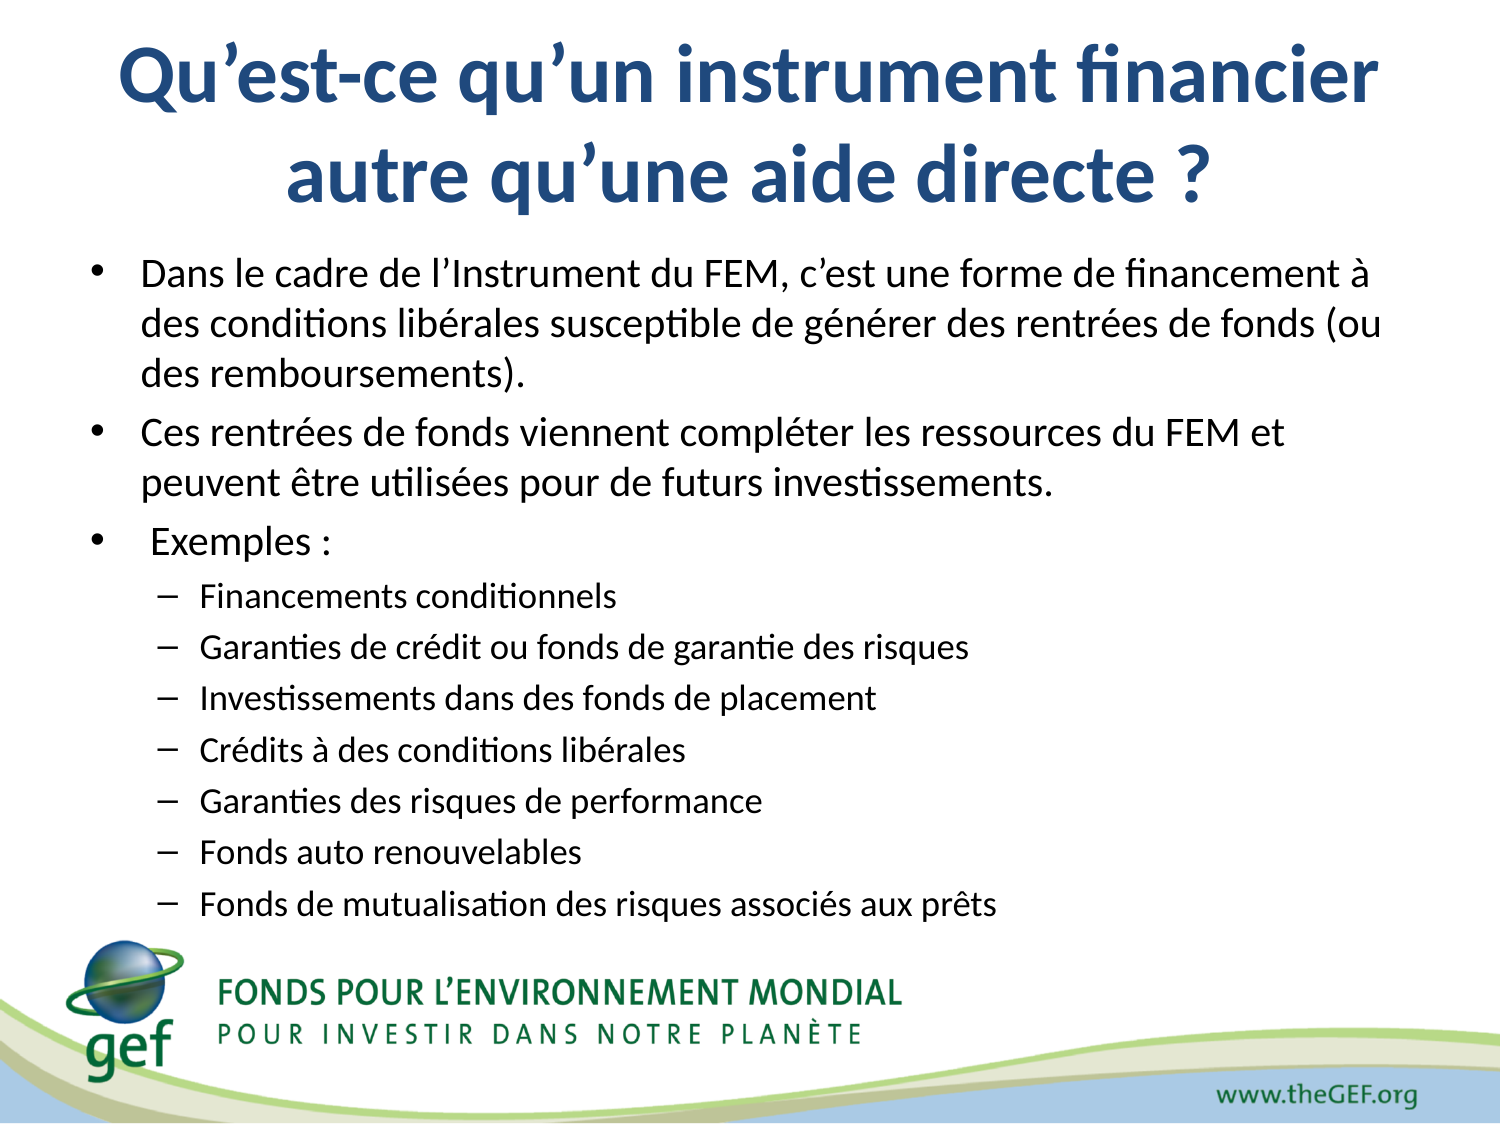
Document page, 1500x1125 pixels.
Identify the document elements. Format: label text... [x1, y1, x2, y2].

list Dans le cadre de l’Instrument du FEM, c’est une forme de financement à des conditions libérales susceptible de générer des rentrées de fonds (ou des remboursements). Ces rentrées de fonds viennent compléter les ressources du FEM et peuvent être utilisées pour de futurs investissements. Exemples : Financements conditionnels Garanties de crédit ou fonds de garantie des risques Investissements dans des fonds de placement Crédits à des conditions libérales Garanties des risques de performance Fonds auto renouvelables Fonds de mutualisation des risques associés aux prêts [74, 237, 1426, 938]
title Qu’est-ce qu’un instrument financier autre qu’une aide directe ? [74, 24, 1426, 213]
picture [0, 912, 1500, 1125]
